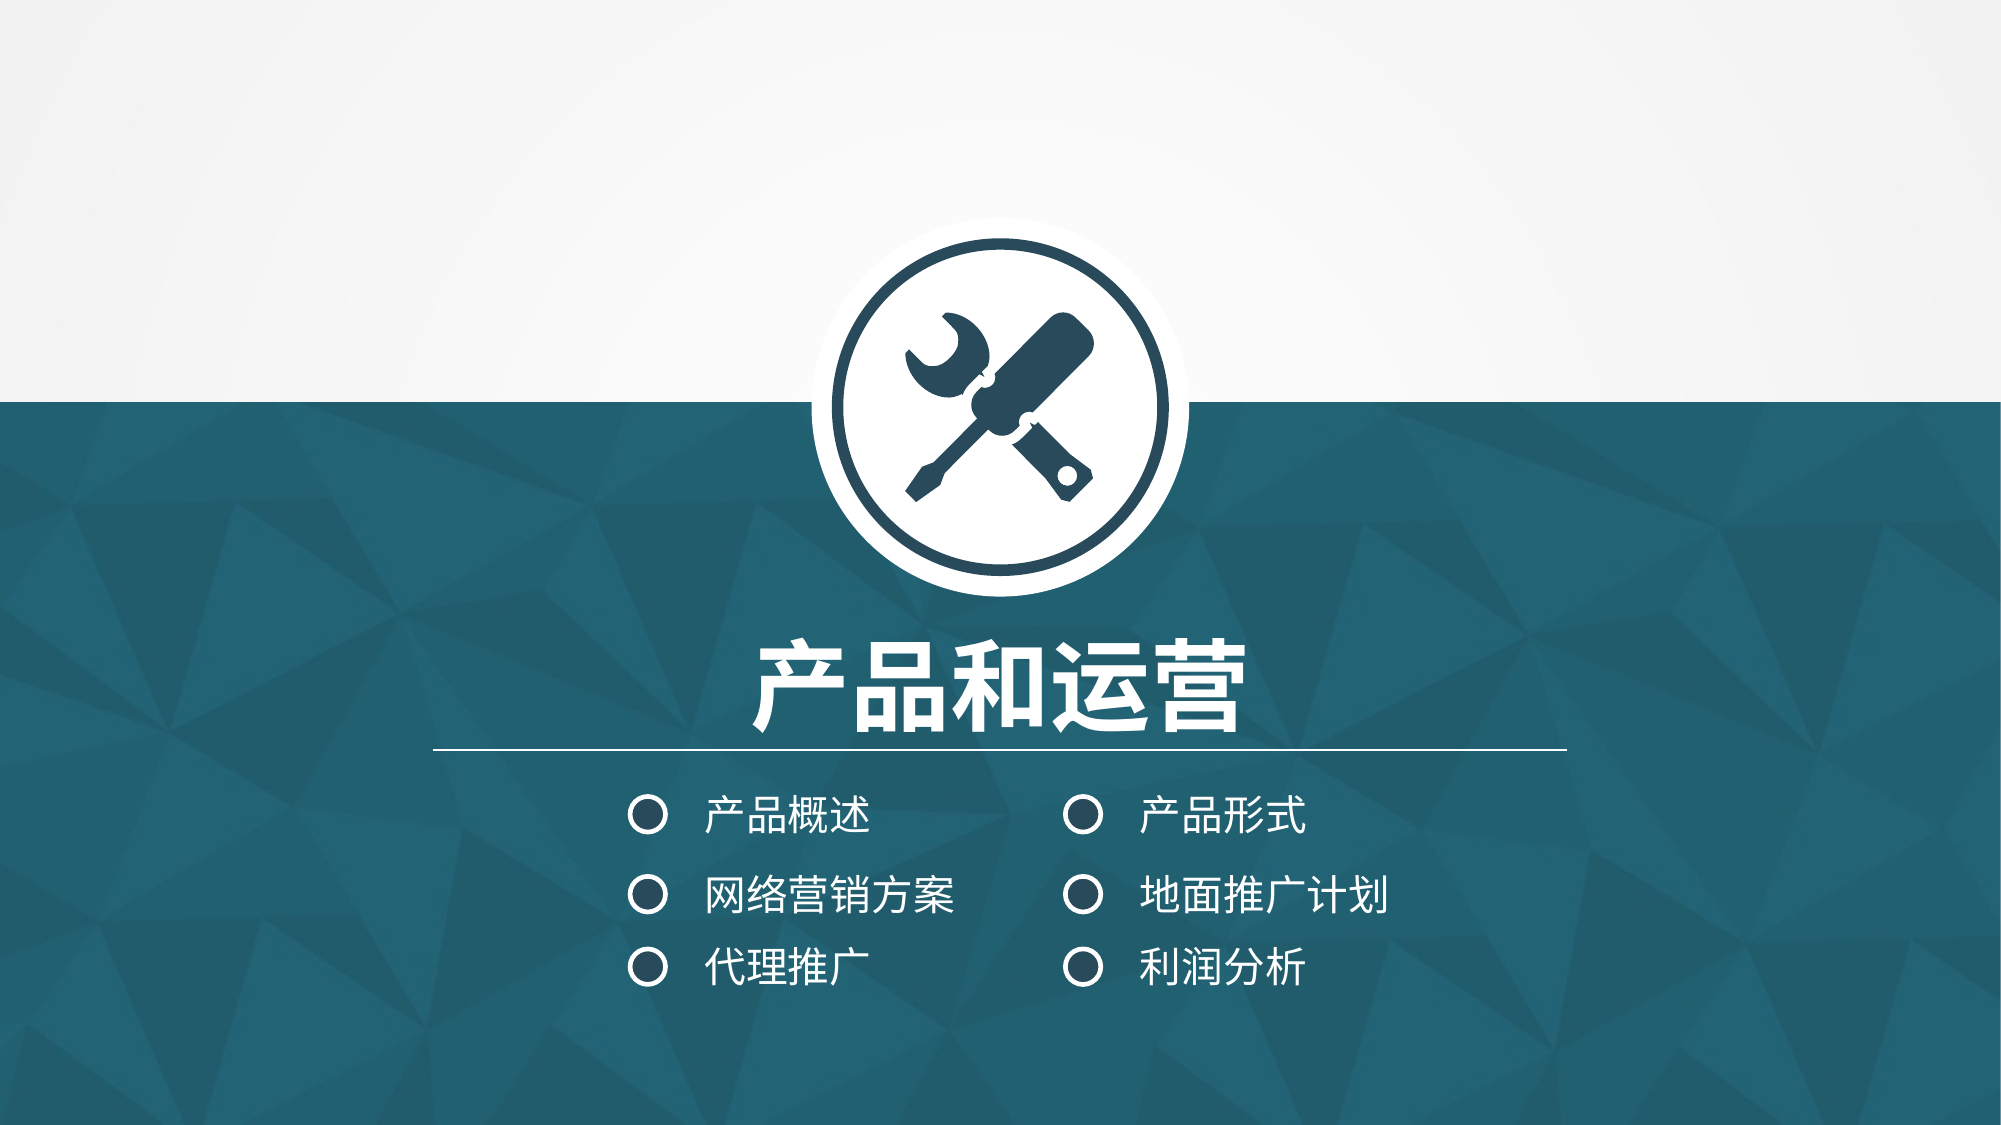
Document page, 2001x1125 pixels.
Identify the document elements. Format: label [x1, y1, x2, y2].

text_box [811, 217, 1190, 597]
picture [0, 0, 2001, 1125]
